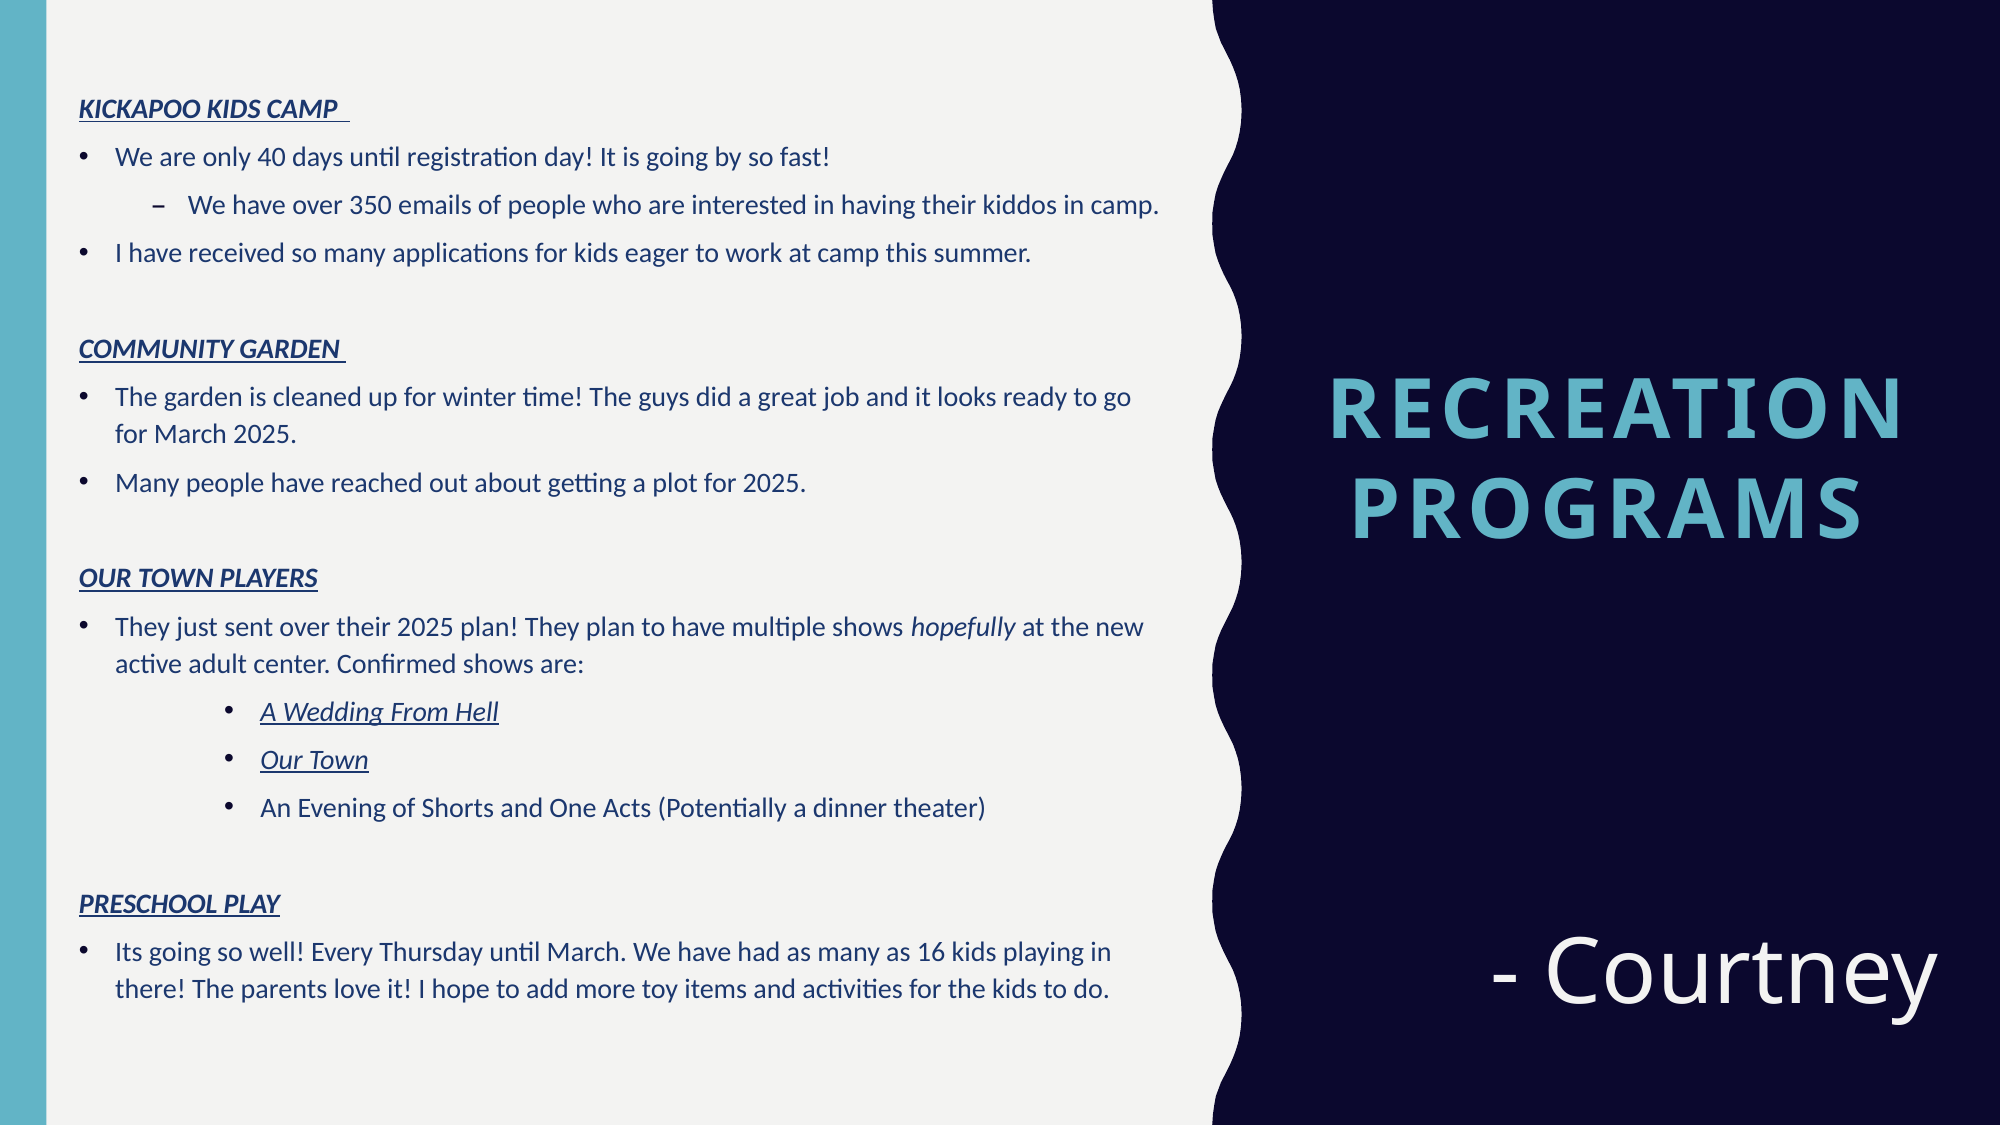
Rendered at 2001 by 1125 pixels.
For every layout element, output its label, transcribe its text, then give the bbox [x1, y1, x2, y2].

title Recreation pROGRAMS [1204, 366, 2000, 563]
list - Courtney [1475, 882, 1983, 1125]
list KICKAPOO KIDS CAMP We are only 40 days until registration day! It is going by so fast! We have over 350 emails of people who are interested in having their kiddos in camp. I have received so many applications for kids eager to work at camp this summer. COMMUNITY GARDEN The garden is cleaned up for winter time! The guys did a great job and it looks ready to go for March 2025. Many people have reached out about getting a plot for 2025. OUR TOWN PLAYERS They just sent over their 2025 plan! They plan to have multiple shows hopefully at the new active adult center. Confirmed shows are: A Wedding From Hell Our Town An Evening of Shorts and One Acts (Potentially a dinner theater) PRESCHOOL PLAY Its going so well! Every Thursday until March. We have had as many as 16 kids playing in there! The parents love it! I hope to add more toy items and activities for the kids to do. [64, 79, 1187, 1018]
